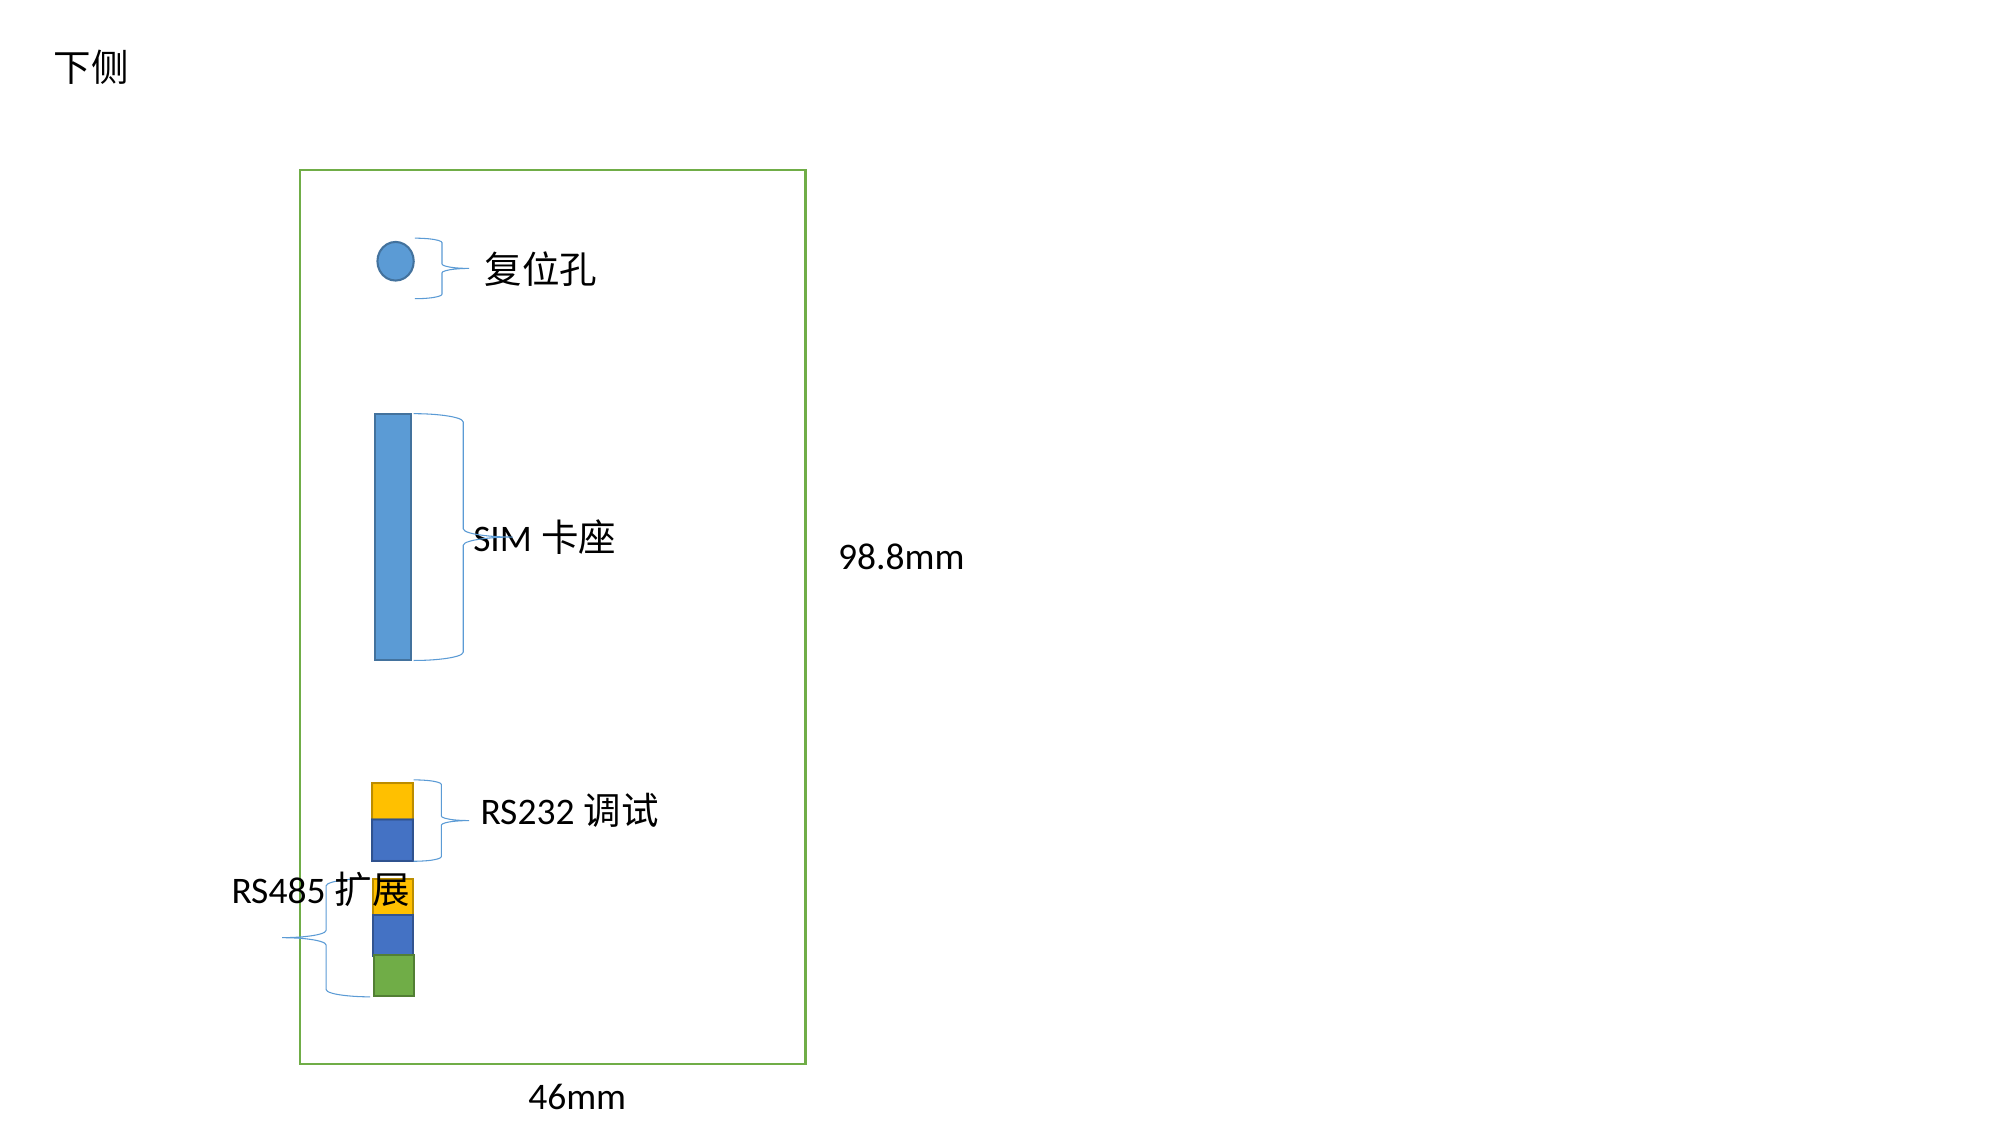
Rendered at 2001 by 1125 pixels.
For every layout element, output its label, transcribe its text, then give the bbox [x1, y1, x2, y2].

text_box [373, 954, 415, 997]
text_box [413, 779, 470, 862]
picture [371, 782, 414, 862]
text_box [414, 237, 470, 300]
text_box RS485扩展 [216, 858, 425, 919]
text_box [374, 413, 412, 661]
text_box 复位孔 [469, 238, 613, 298]
text_box 46mm [513, 1064, 642, 1125]
text_box SIM卡座 [464, 506, 631, 567]
text_box [376, 240, 414, 282]
text_box [372, 919, 414, 957]
text_box RS232调试 [465, 779, 674, 840]
text_box [282, 919, 371, 998]
text_box 98.8mm [823, 524, 980, 585]
text_box [413, 413, 513, 662]
text_box 下侧 [39, 36, 144, 96]
text_box [299, 169, 807, 1065]
